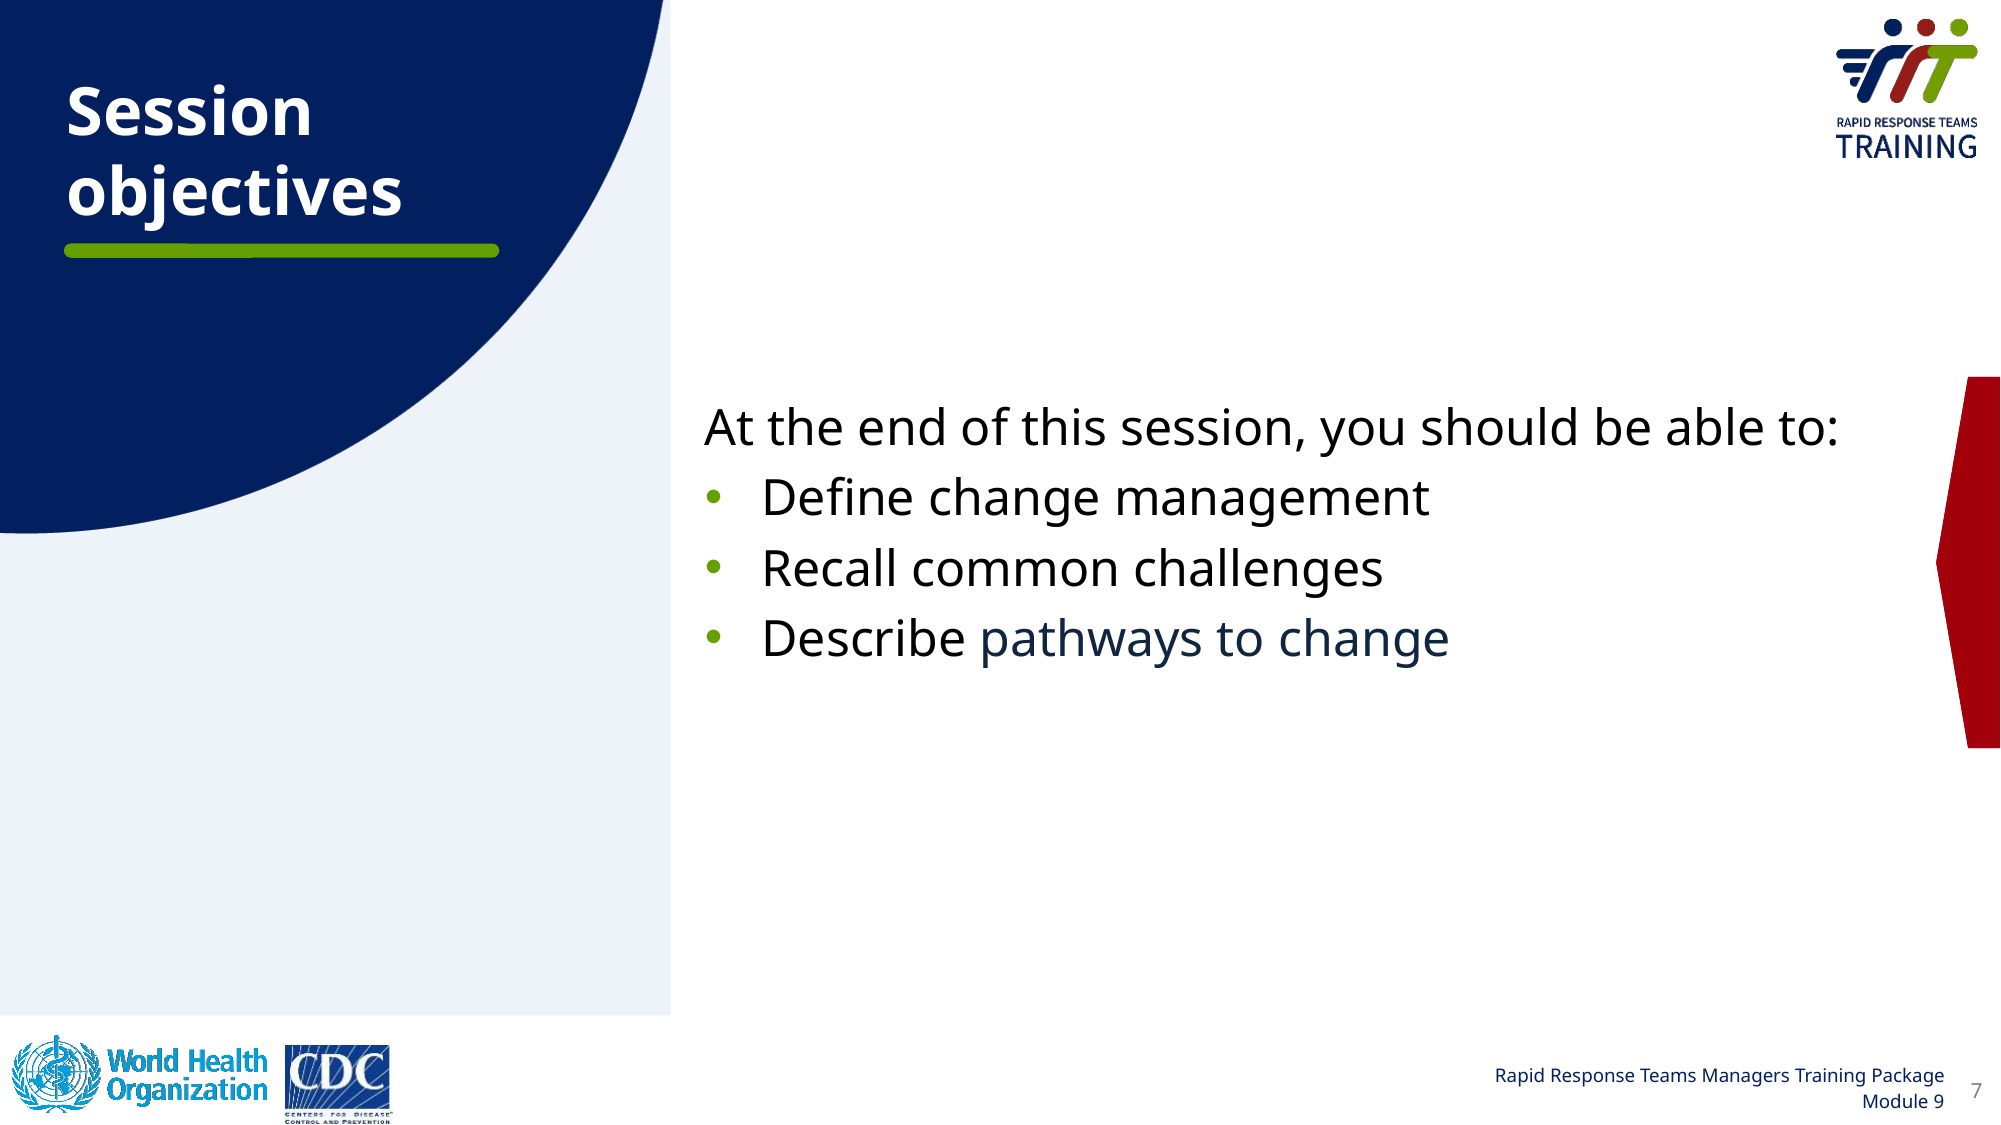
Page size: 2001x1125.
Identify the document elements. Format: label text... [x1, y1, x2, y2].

picture [36, 1035, 267, 1113]
text_box [1936, 376, 2000, 749]
text_box Session objectives [59, 61, 531, 237]
picture [12, 1084, 46, 1113]
picture [50, 1109, 62, 1113]
picture [38, 1092, 54, 1100]
picture [0, 0, 670, 538]
picture [34, 1058, 41, 1077]
picture [28, 1054, 36, 1077]
slide_number 7 [1953, 1070, 2000, 1124]
picture [46, 1056, 54, 1061]
picture [1835, 19, 1978, 167]
picture [43, 1088, 54, 1094]
picture [12, 1035, 53, 1067]
text_box At the end of this session, you should be able to: Define change management Recall common challenges Describe pathways to change [697, 387, 1874, 815]
picture [285, 1045, 393, 1124]
picture [38, 1044, 53, 1052]
